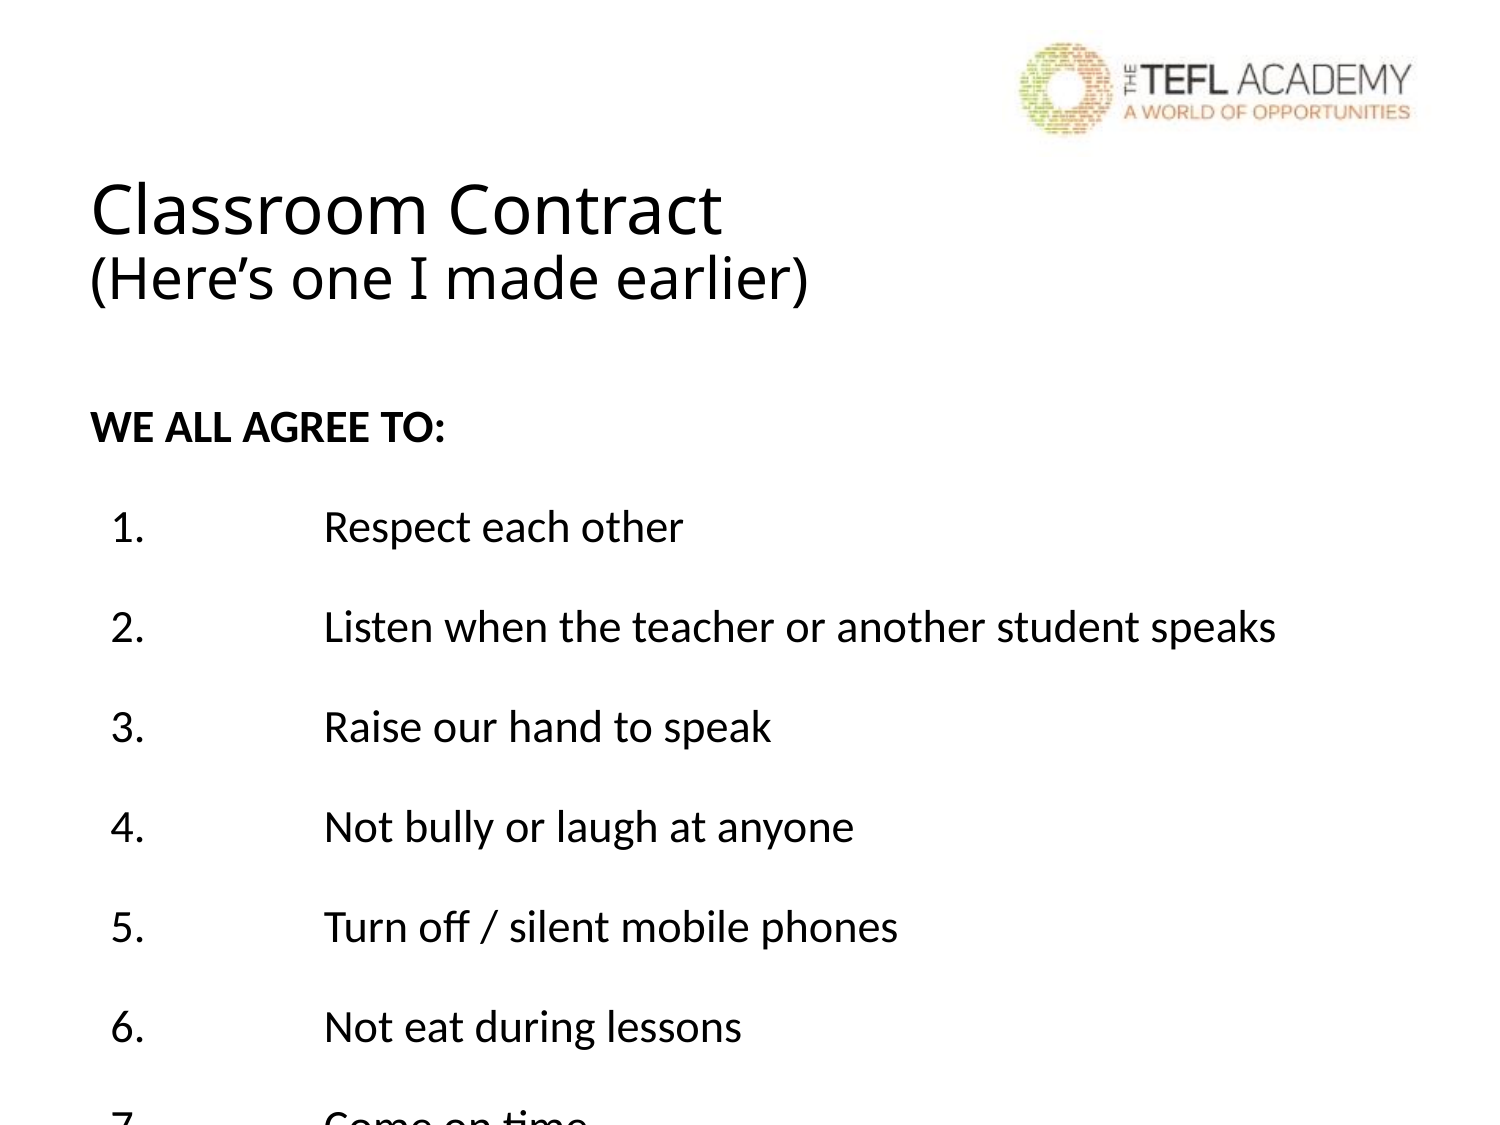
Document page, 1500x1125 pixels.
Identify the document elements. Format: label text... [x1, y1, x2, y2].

list WE ALL AGREE TO: Respect each other Listen when the teacher or another student speaks Raise our hand to speak Not bully or laugh at anyone Turn off / silent mobile phones Not eat during lessons Come on time [75, 349, 1500, 1125]
picture [1002, 30, 1446, 157]
title Classroom Contract (Here’s one I made earlier) [75, 125, 1425, 349]
